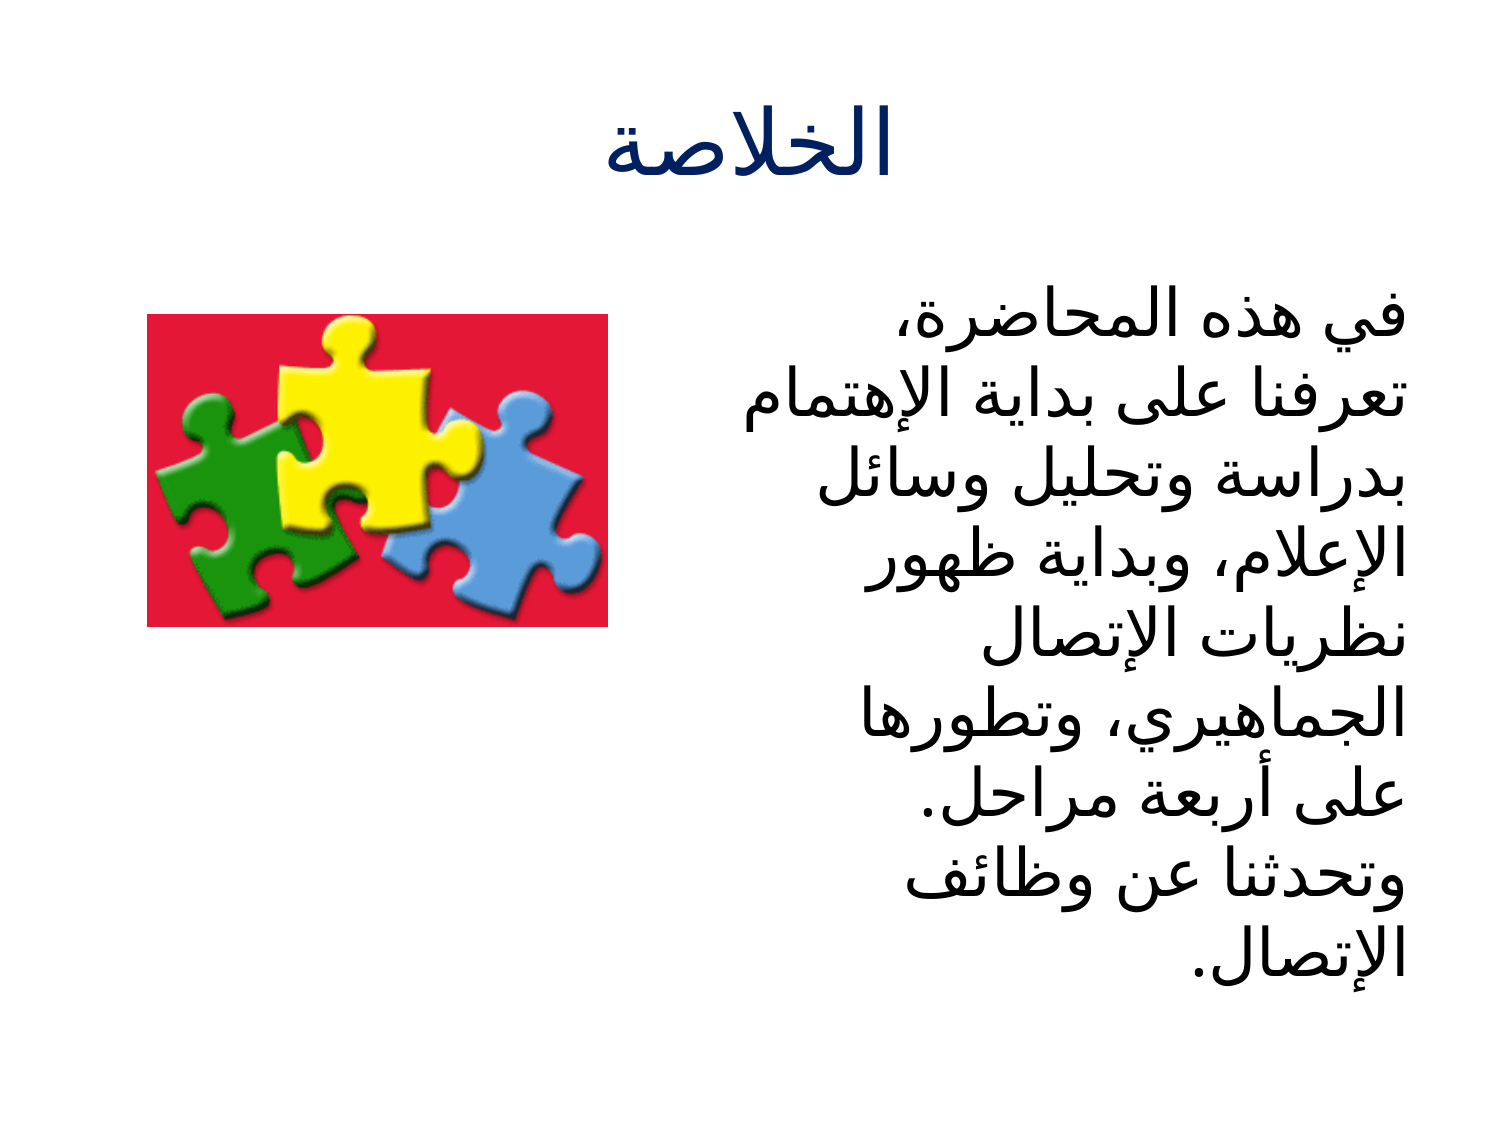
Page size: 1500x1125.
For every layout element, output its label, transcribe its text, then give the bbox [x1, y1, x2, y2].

list في هذه المحاضرة، تعرفنا على بداية الإهتمام بدراسة وتحليل وسائل الإعلام، وبداية ظهور نظريات الإتصال الجماهيري، وتطورها على أربعة مراحل. وتحدثنا عن وظائف الإتصال. [714, 262, 1425, 1005]
title الخلاصة [75, 45, 1425, 233]
picture [147, 314, 608, 627]
